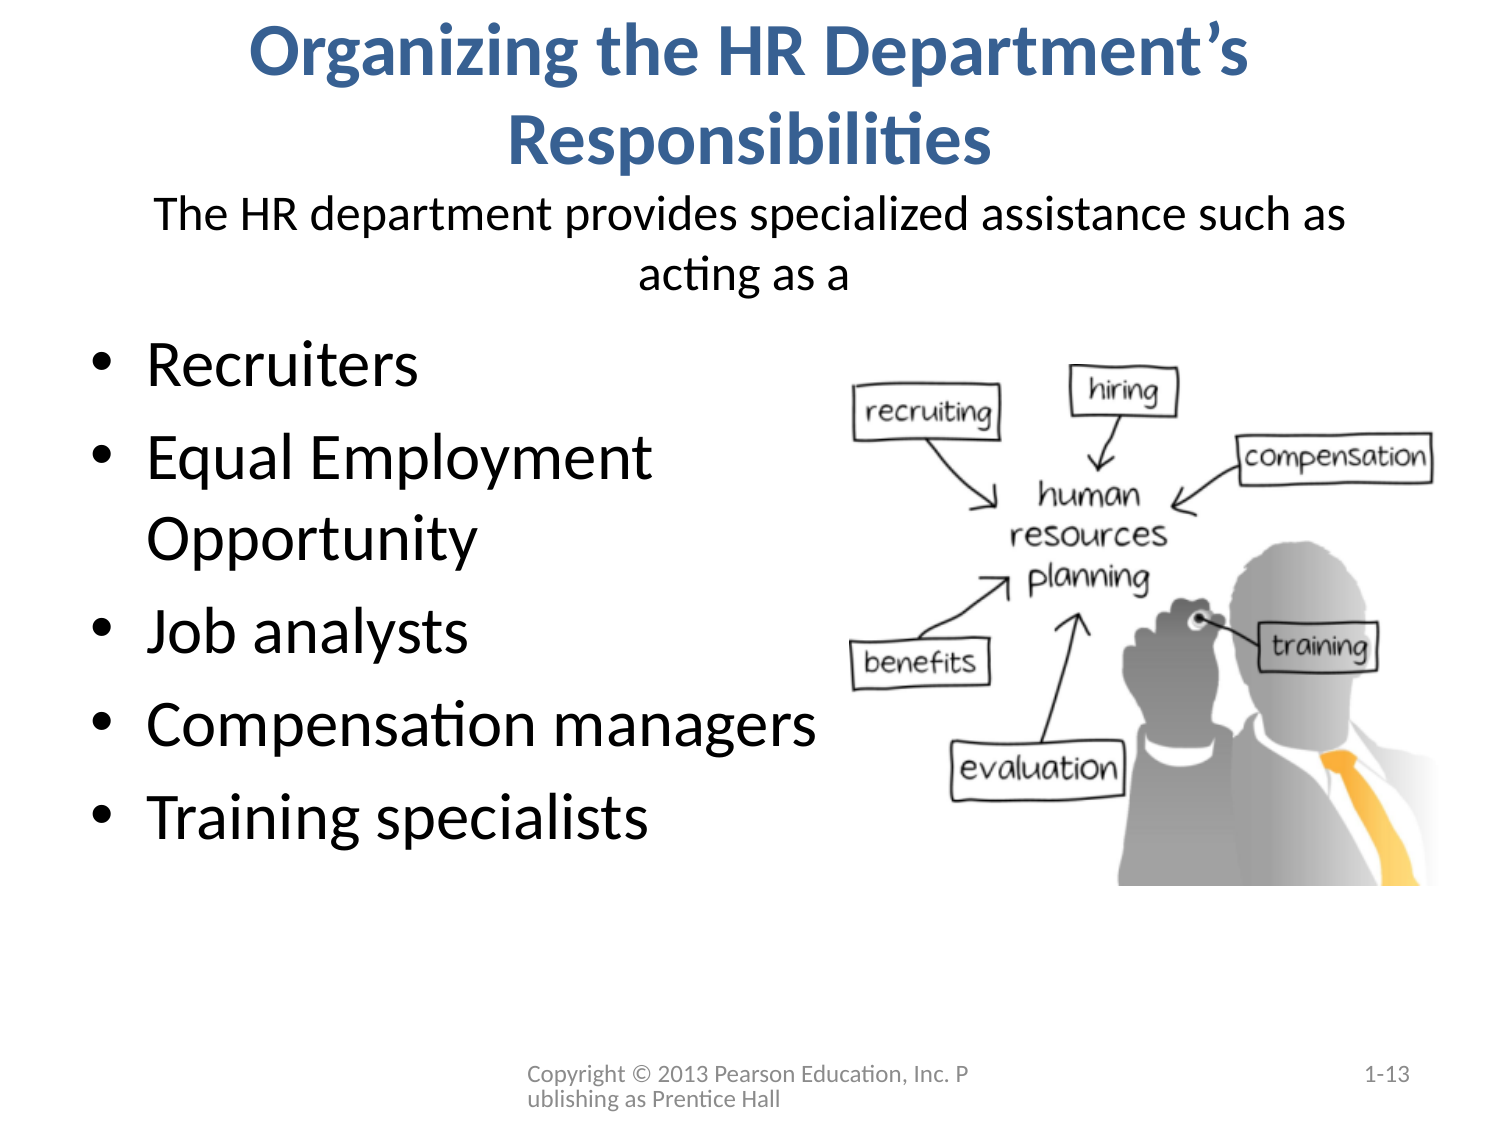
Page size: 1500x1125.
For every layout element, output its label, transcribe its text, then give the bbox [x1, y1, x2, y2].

picture [849, 364, 1440, 887]
footer Copyright © 2013 Pearson Education, Inc. Publishing as Prentice Hall [512, 1042, 988, 1103]
slide_number 1-13 [1074, 1042, 1425, 1103]
title Organizing the HR Department’s Responsibilities The HR department provides specialized assistance such as acting as a [75, 12, 1425, 288]
list Recruiters Equal Employment Opportunity Job analysts Compensation managers Training specialists [75, 312, 888, 1005]
